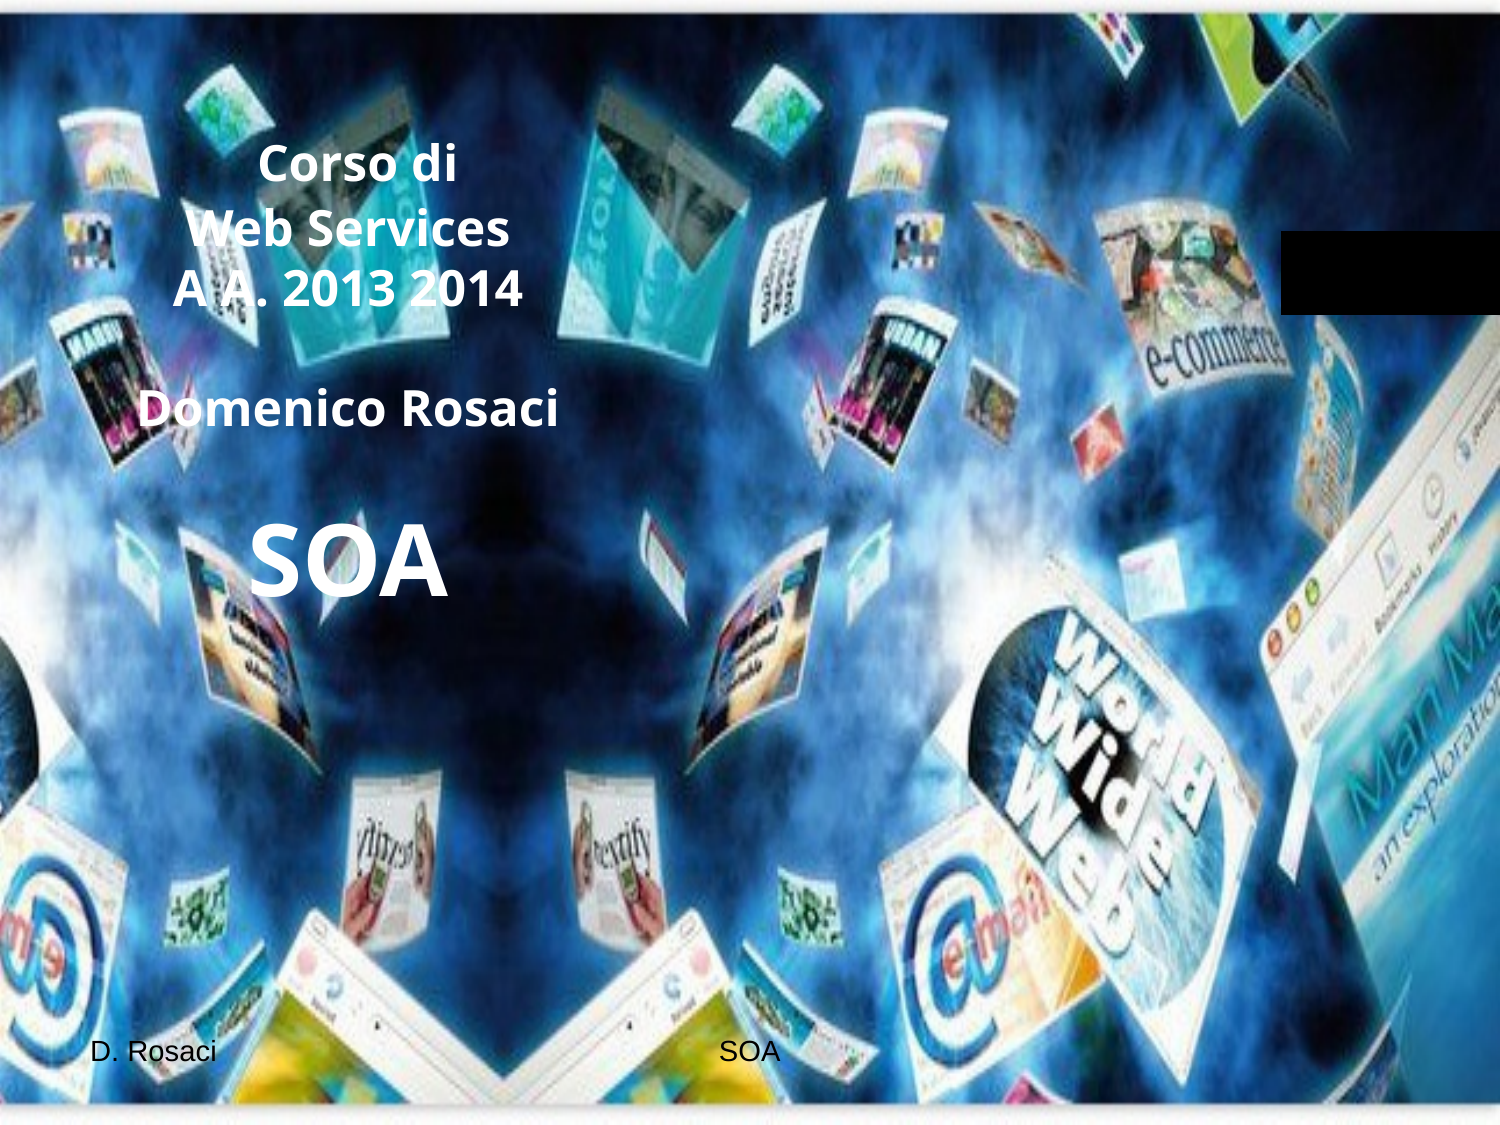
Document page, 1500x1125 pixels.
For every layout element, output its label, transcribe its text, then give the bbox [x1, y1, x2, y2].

footer SOA [512, 1024, 988, 1103]
title Corso di Web Services A A. 2013 2014 Domenico Rosaci SOA [0, 196, 986, 438]
text_box [1281, 231, 1500, 315]
picture [0, 0, 1500, 1125]
slide_number D. Rosaci [74, 1024, 426, 1103]
